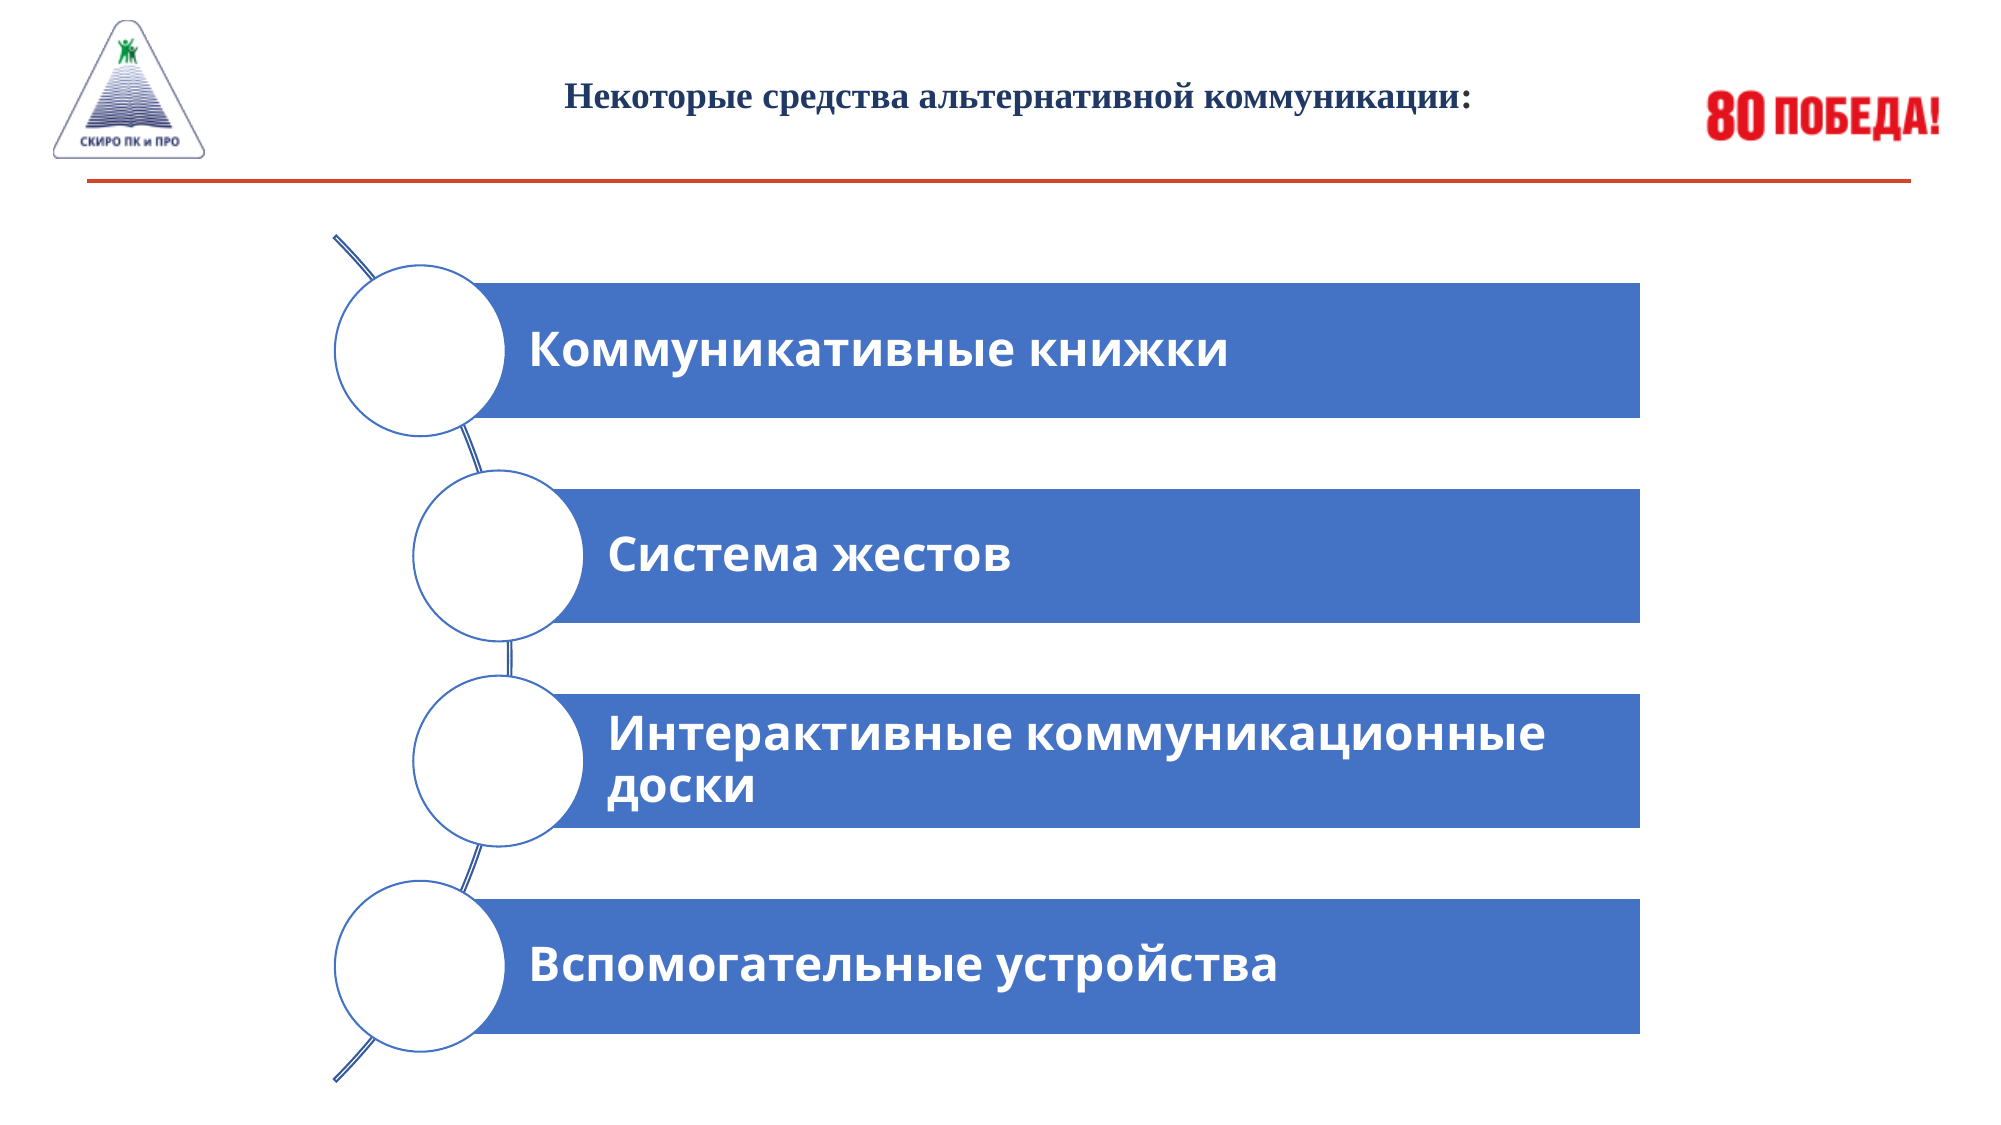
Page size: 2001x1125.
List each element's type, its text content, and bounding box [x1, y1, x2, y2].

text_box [320, 214, 1654, 1104]
picture [1671, 54, 1975, 177]
text_box Некоторые средства альтернативной коммуникации: [518, 73, 1519, 123]
picture [53, 20, 205, 159]
